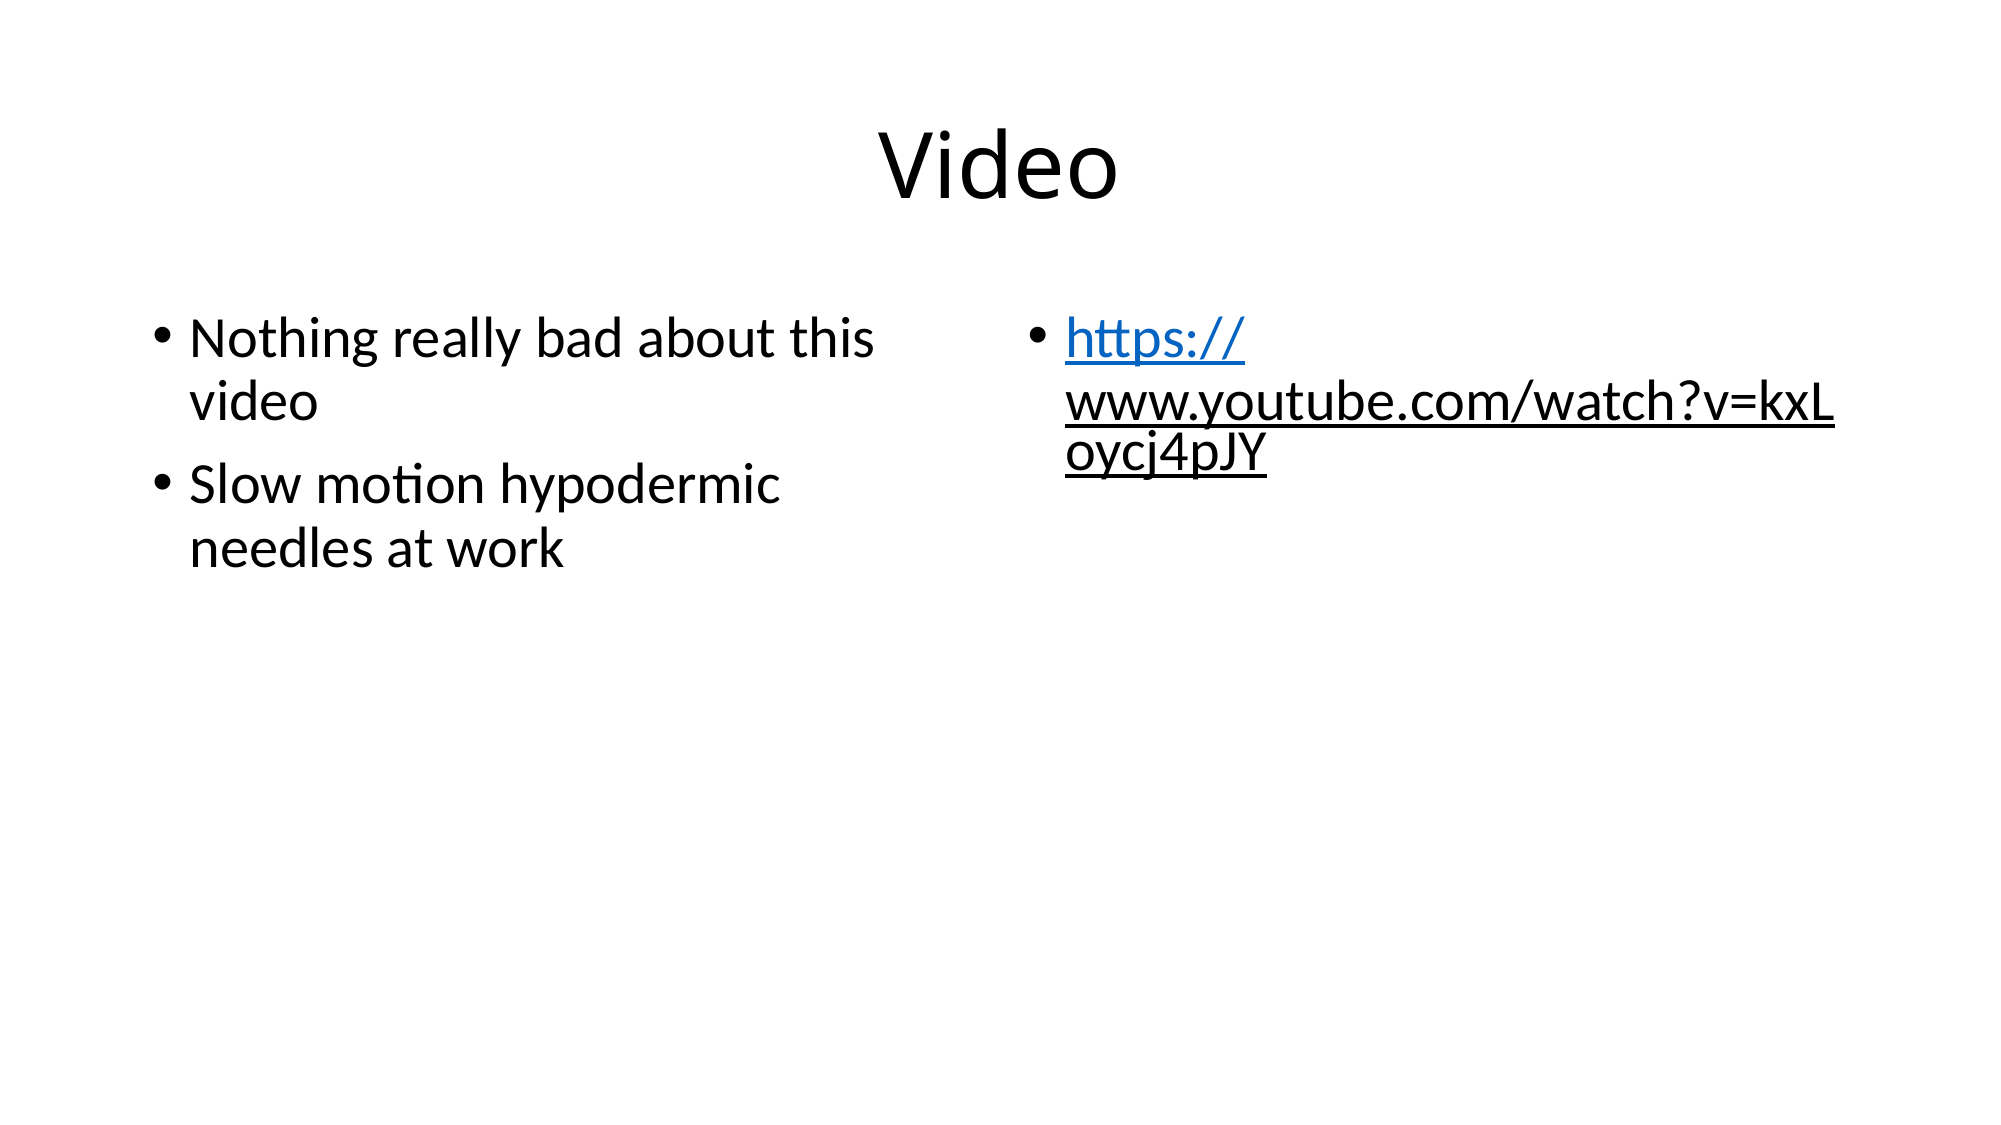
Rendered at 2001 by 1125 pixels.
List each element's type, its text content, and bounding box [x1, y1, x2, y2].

list https://www.youtube.com/watch?v=kxLoycj4pJY [1012, 299, 1863, 1014]
list Nothing really bad about this video Slow motion hypodermic needles at work [137, 299, 988, 1014]
title Video [137, 59, 1863, 278]
